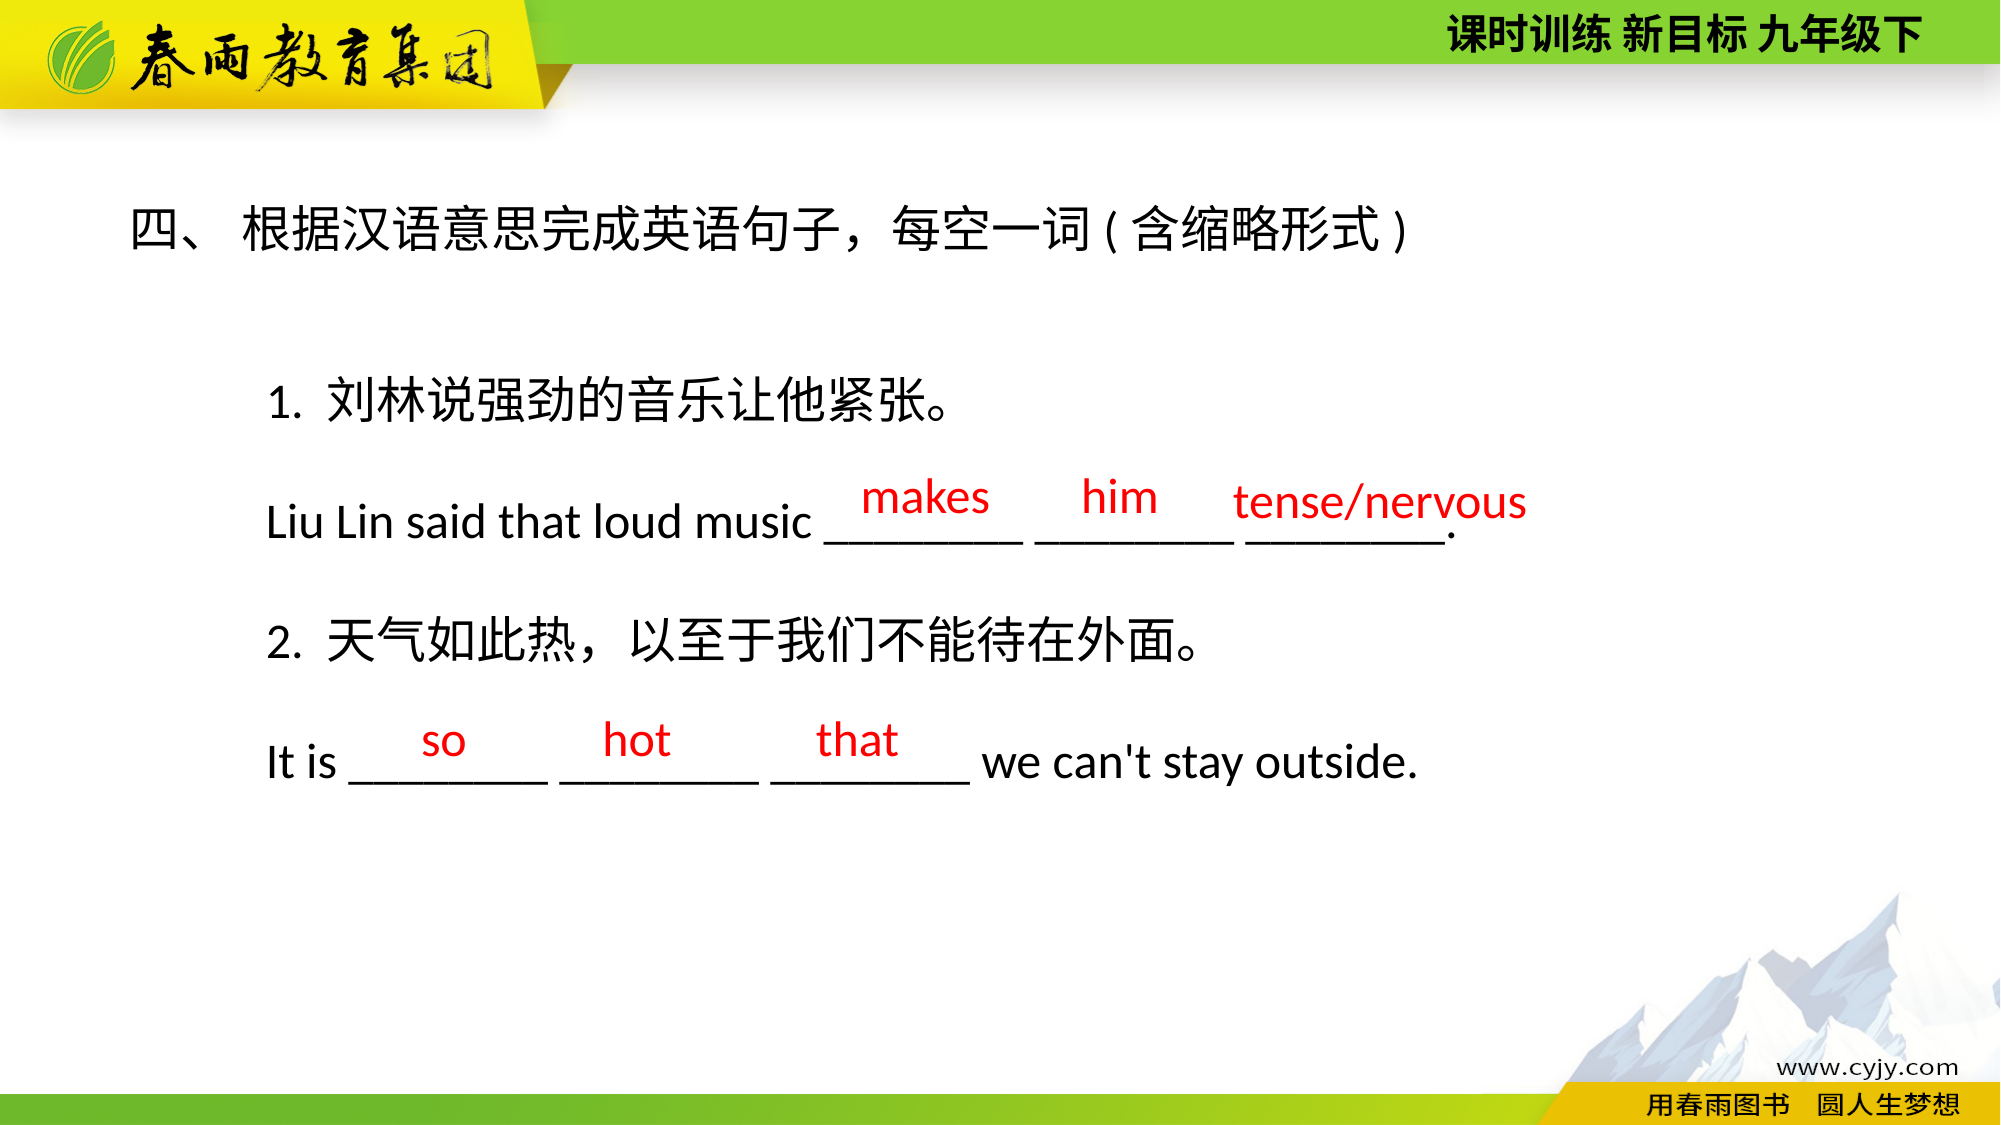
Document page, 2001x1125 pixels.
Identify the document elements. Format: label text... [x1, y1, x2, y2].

text_box 四、 根据汉语意思完成英语句子，每空一词(含缩略形式) [115, 129, 1455, 265]
text_box hot [587, 699, 687, 774]
text_box tense/nervous [1218, 461, 1543, 537]
text_box that [801, 699, 915, 774]
text_box 1. 刘林说强劲的音乐让他紧张。 Liu Lin said that loud music ________ ________ ________. 2. 天气如此热，以至于我们不能待在外面。 It is ________ ________ ________ we can't stay outside. [251, 300, 1587, 796]
text_box makes [845, 455, 1017, 531]
text_box so [406, 699, 482, 774]
text_box him [1066, 455, 1174, 531]
picture [0, 0, 2001, 1125]
